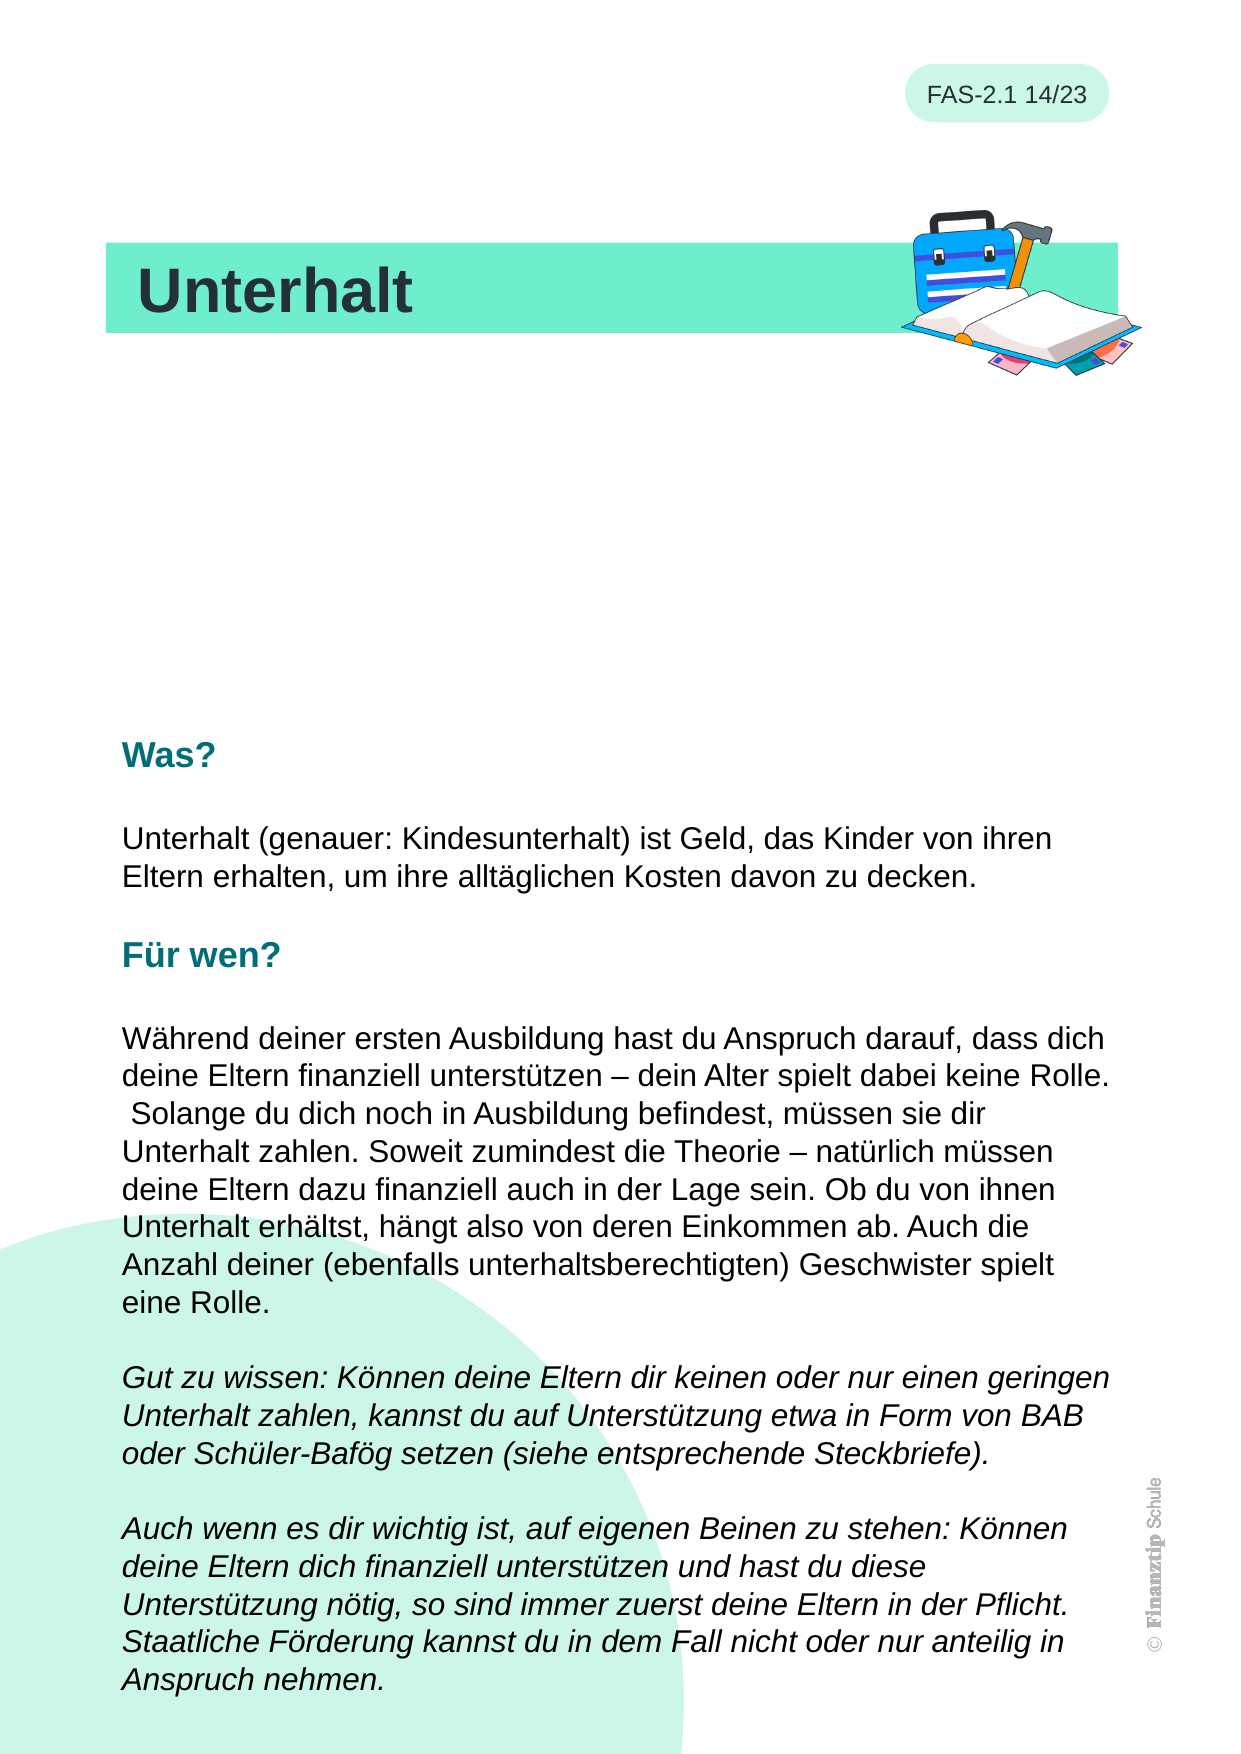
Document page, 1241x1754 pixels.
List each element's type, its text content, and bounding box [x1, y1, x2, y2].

picture [1143, 1478, 1165, 1628]
picture [901, 202, 1142, 376]
text_box Unterhalt [105, 242, 901, 333]
text_box Was? Unterhalt (genauer: Kindesunterhalt) ist Geld, das Kinder von ihren Eltern erhalten, um ihre alltäglichen Kosten davon zu decken. Für wen? Während deiner ersten Ausbildung hast du Anspruch darauf, dass dich deine Eltern finanziell unterstützen – dein Alter spielt dabei keine Rolle. Solange du dich noch in Ausbildung befindest, müssen sie dir Unterhalt zahlen. Soweit zumindest die Theorie – natürlich müssen deine Eltern dazu finanziell auch in der Lage sein. Ob du von ihnen Unterhalt erhältst, hängt also von deren Einkommen ab. Auch die Anzahl deiner (ebenfalls unterhaltsberechtigten) Geschwister spielt eine Rolle. Gut zu wissen: Können deine Eltern dir keinen oder nur einen geringen Unterhalt zahlen, kannst du auf Unterstützung etwa in Form von BAB oder Schüler-Bafög setzen (siehe entsprechende Steckbriefe). Auch wenn es dir wichtig ist, auf eigenen Beinen zu stehen: Können deine Eltern dich finanziell unterstützen und hast du diese Unterstützung nötig, so sind immer zuerst deine Eltern in der Pflicht. Staatliche Förderung kannst du in dem Fall nicht oder nur anteilig in Anspruch nehmen. [121, 724, 1119, 1705]
